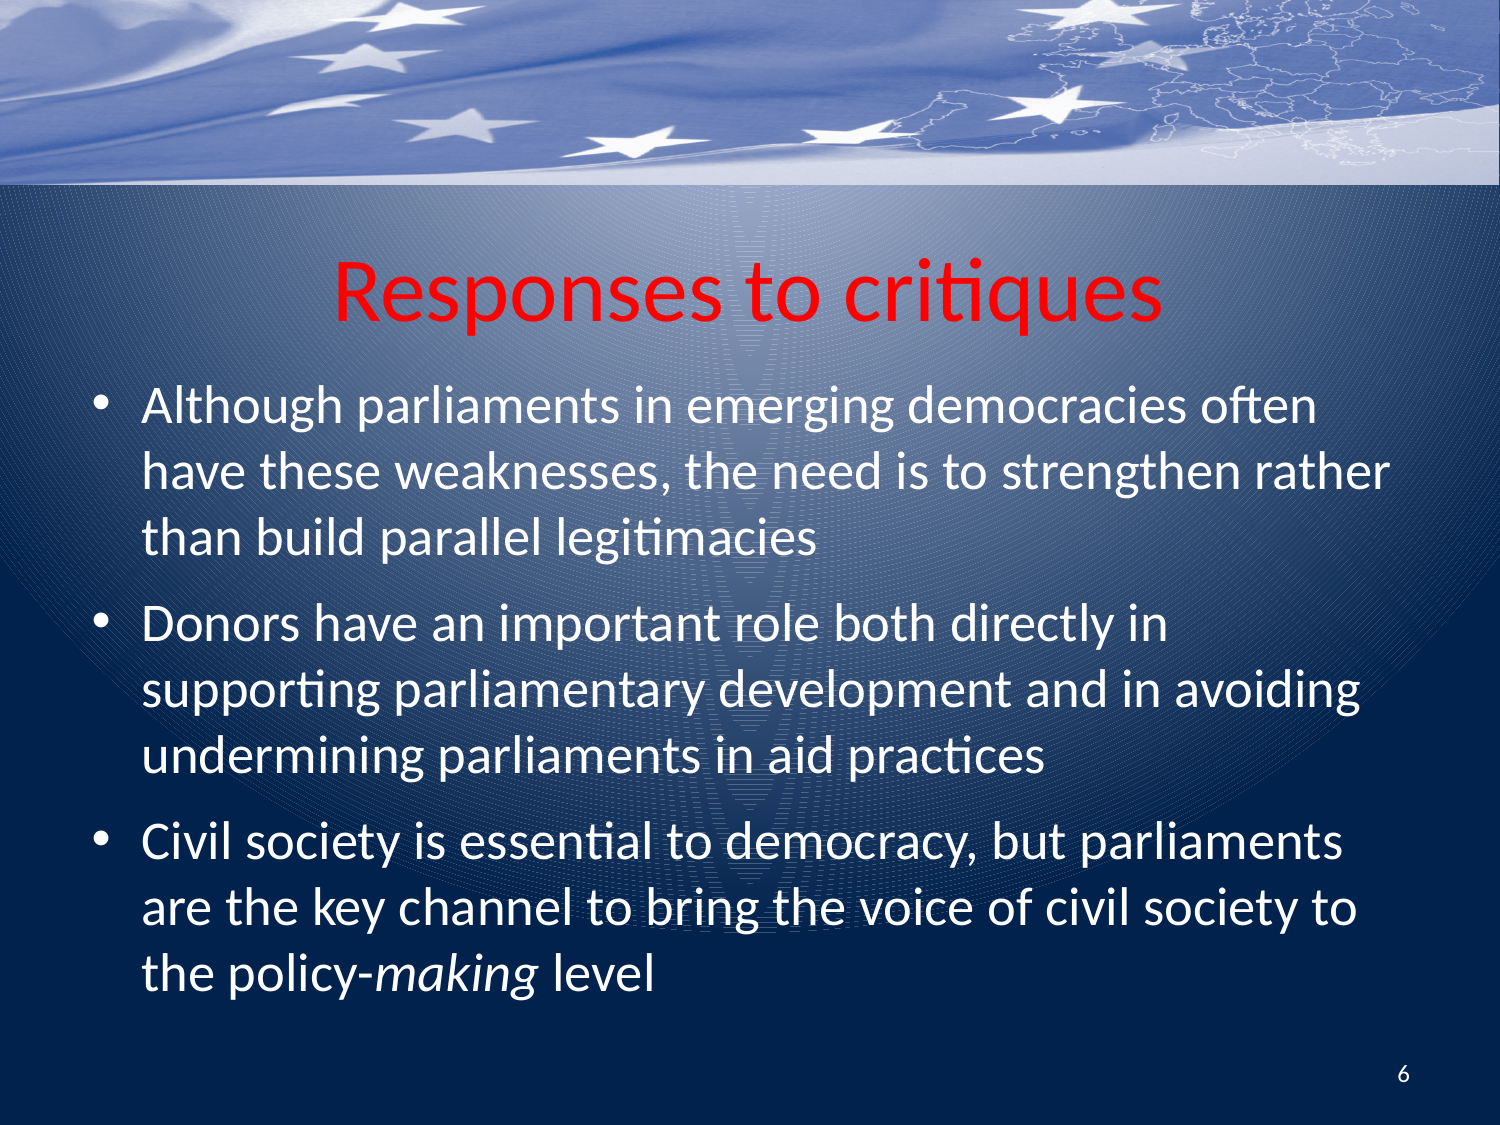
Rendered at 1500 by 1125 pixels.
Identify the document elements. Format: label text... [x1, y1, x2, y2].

picture [0, 0, 1499, 185]
list Although parliaments in emerging democracies often have these weaknesses, the need is to strengthen rather than build parallel legitimacies Donors have an important role both directly in supporting parliamentary development and in avoiding undermining parliaments in aid practices Civil society is essential to democracy, but parliaments are the key channel to bring the voice of civil society to the policy-making level [76, 361, 1427, 1017]
slide_number 6 [1074, 1042, 1425, 1103]
title Responses to critiques [73, 219, 1424, 350]
